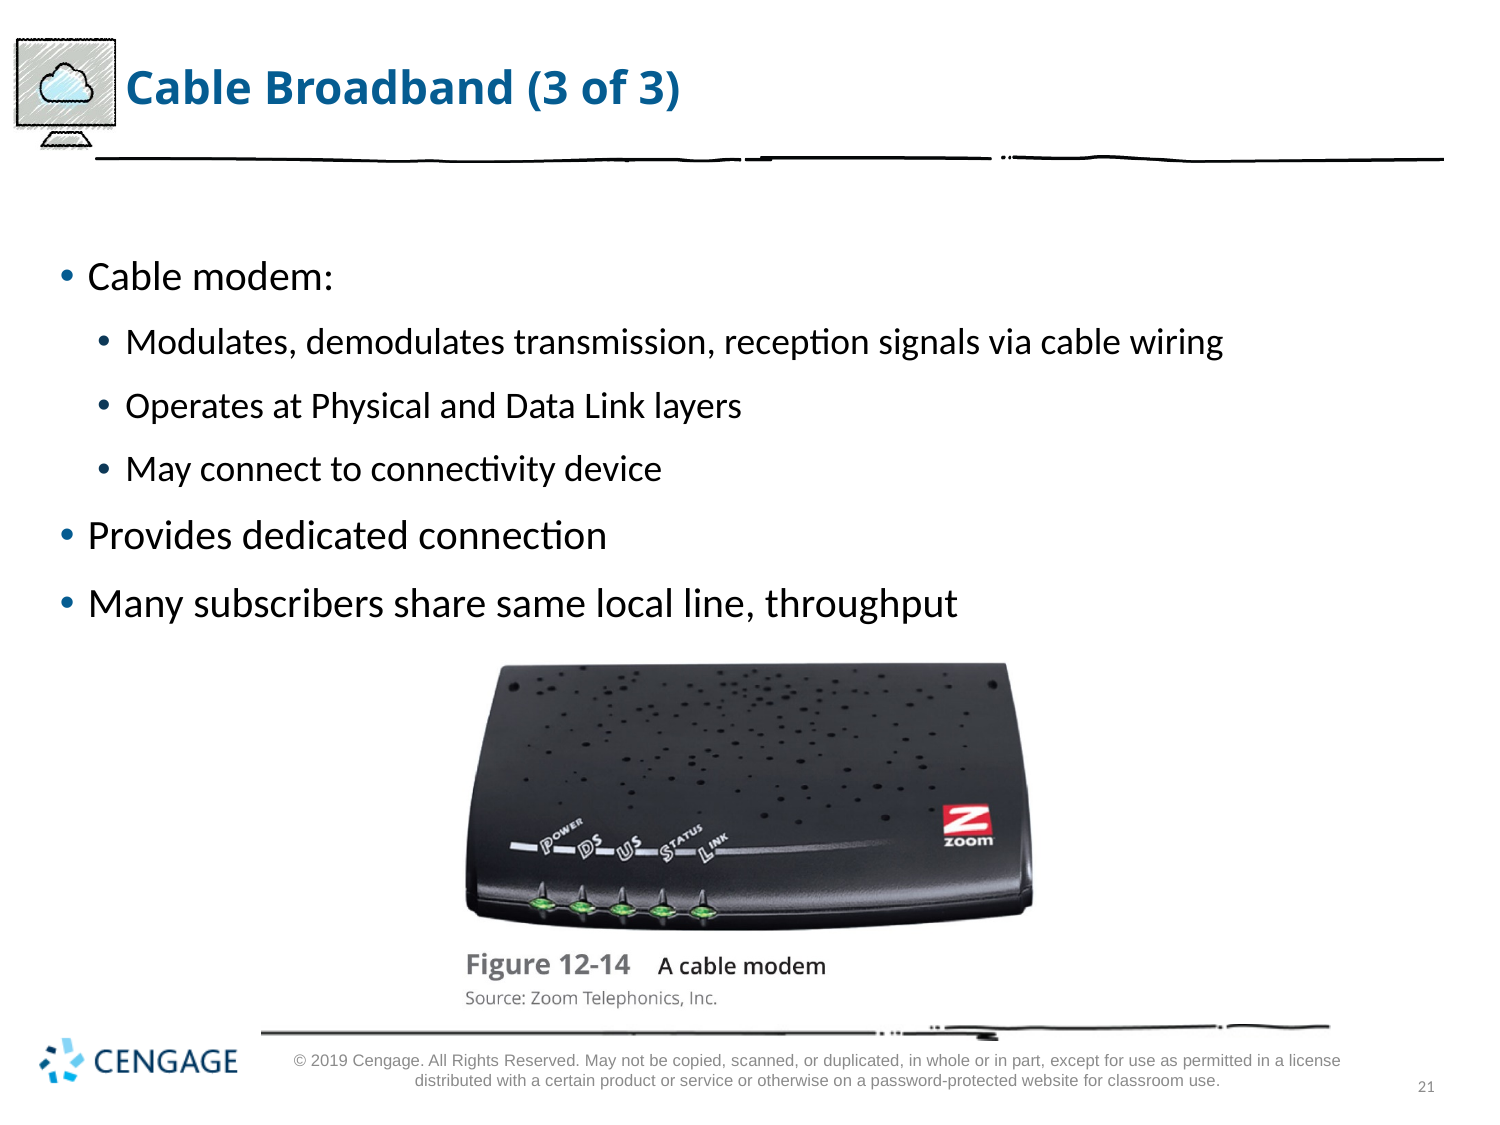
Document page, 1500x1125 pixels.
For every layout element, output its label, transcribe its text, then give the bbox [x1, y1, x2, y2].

footer © 2019 Cengage. All Rights Reserved. May not be copied, scanned, or duplicated, in whole or in part, except for use as permitted in a license distributed with a certain product or service or otherwise on a password-protected website for classroom use. [262, 1050, 1375, 1091]
picture [19, 1024, 250, 1096]
picture [13, 36, 117, 151]
list Cable modem: Modulates, demodulates transmission, reception signals via cable wiring Operates at Physical and Data Link layers May connect to connectivity device Provides dedicated connection Many subscribers share same local line, throughput [59, 252, 1441, 631]
picture [95, 155, 1444, 163]
picture [261, 1024, 1331, 1041]
picture [462, 660, 1041, 1012]
title Cable Broadband (3 of 3) [125, 66, 1442, 116]
